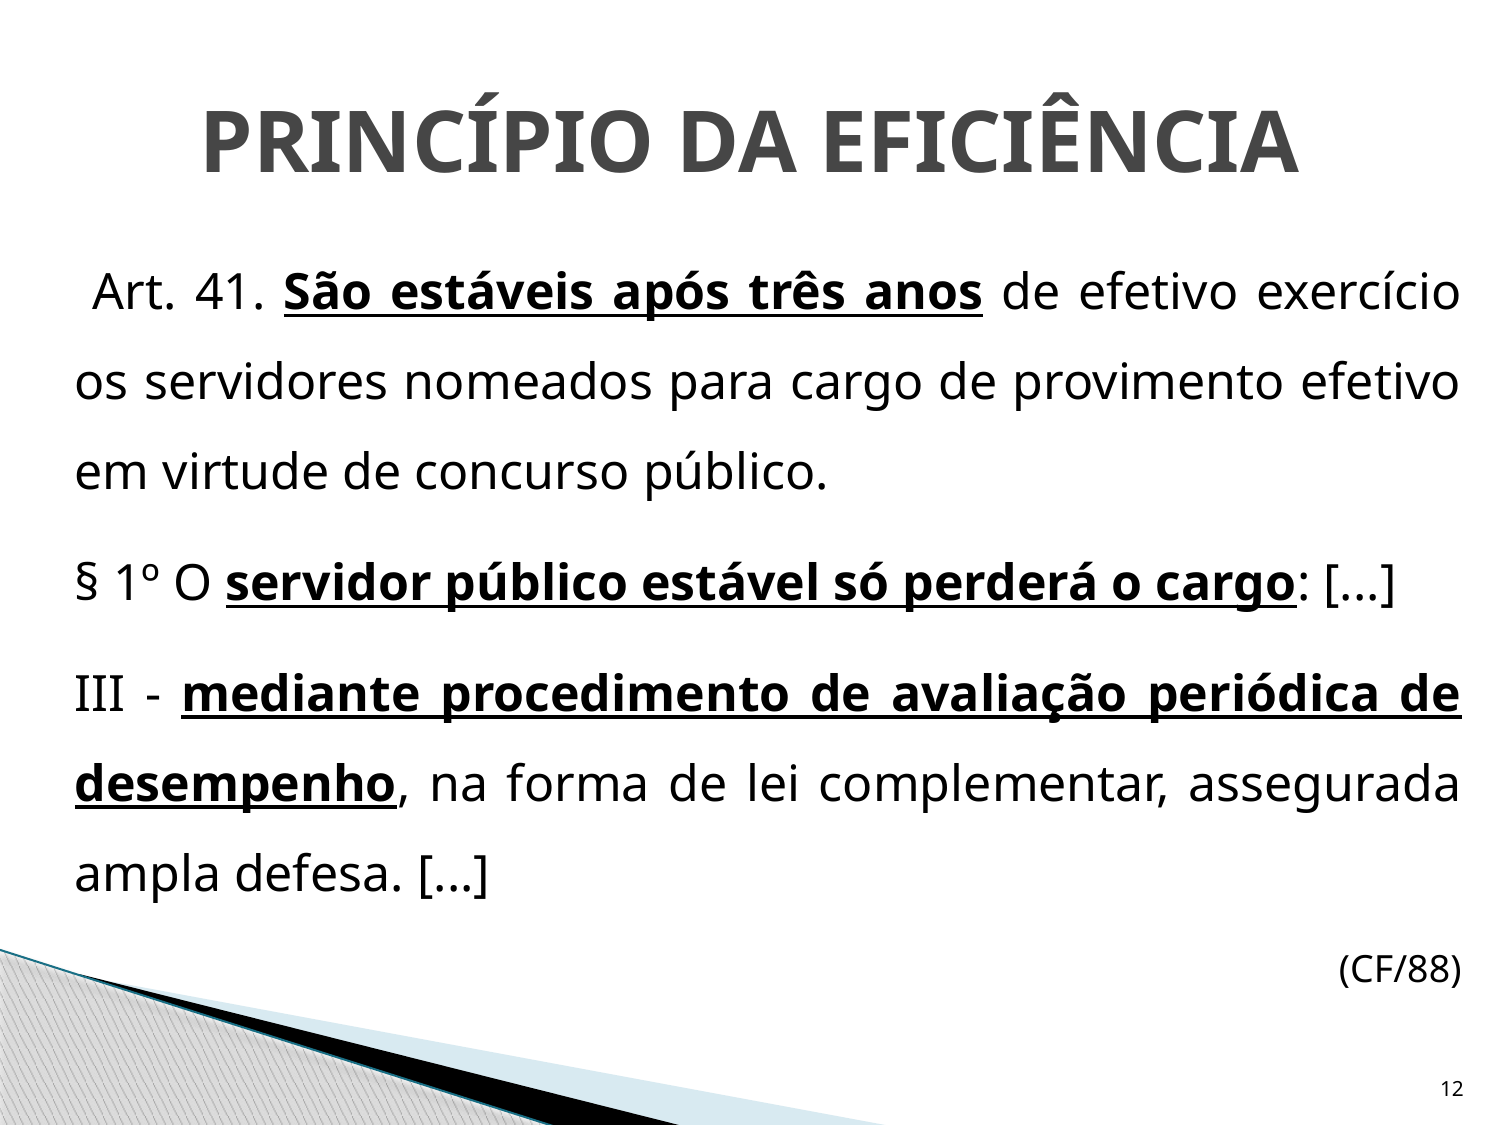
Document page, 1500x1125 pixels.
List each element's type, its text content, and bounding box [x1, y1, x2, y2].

title PRINCÍPIO DA EFICIÊNCIA [75, 45, 1425, 233]
list Art. 41. São estáveis após três anos de efetivo exercício os servidores nomeados para cargo de provimento efetivo em virtude de concurso público. § 1º O servidor público estável só perderá o cargo: [...] III - mediante procedimento de avaliação periódica de desempenho, na forma de lei complementar, assegurada ampla defesa. [...] (CF/88) [0, 222, 1477, 1043]
slide_number 12 [1418, 1051, 1479, 1112]
